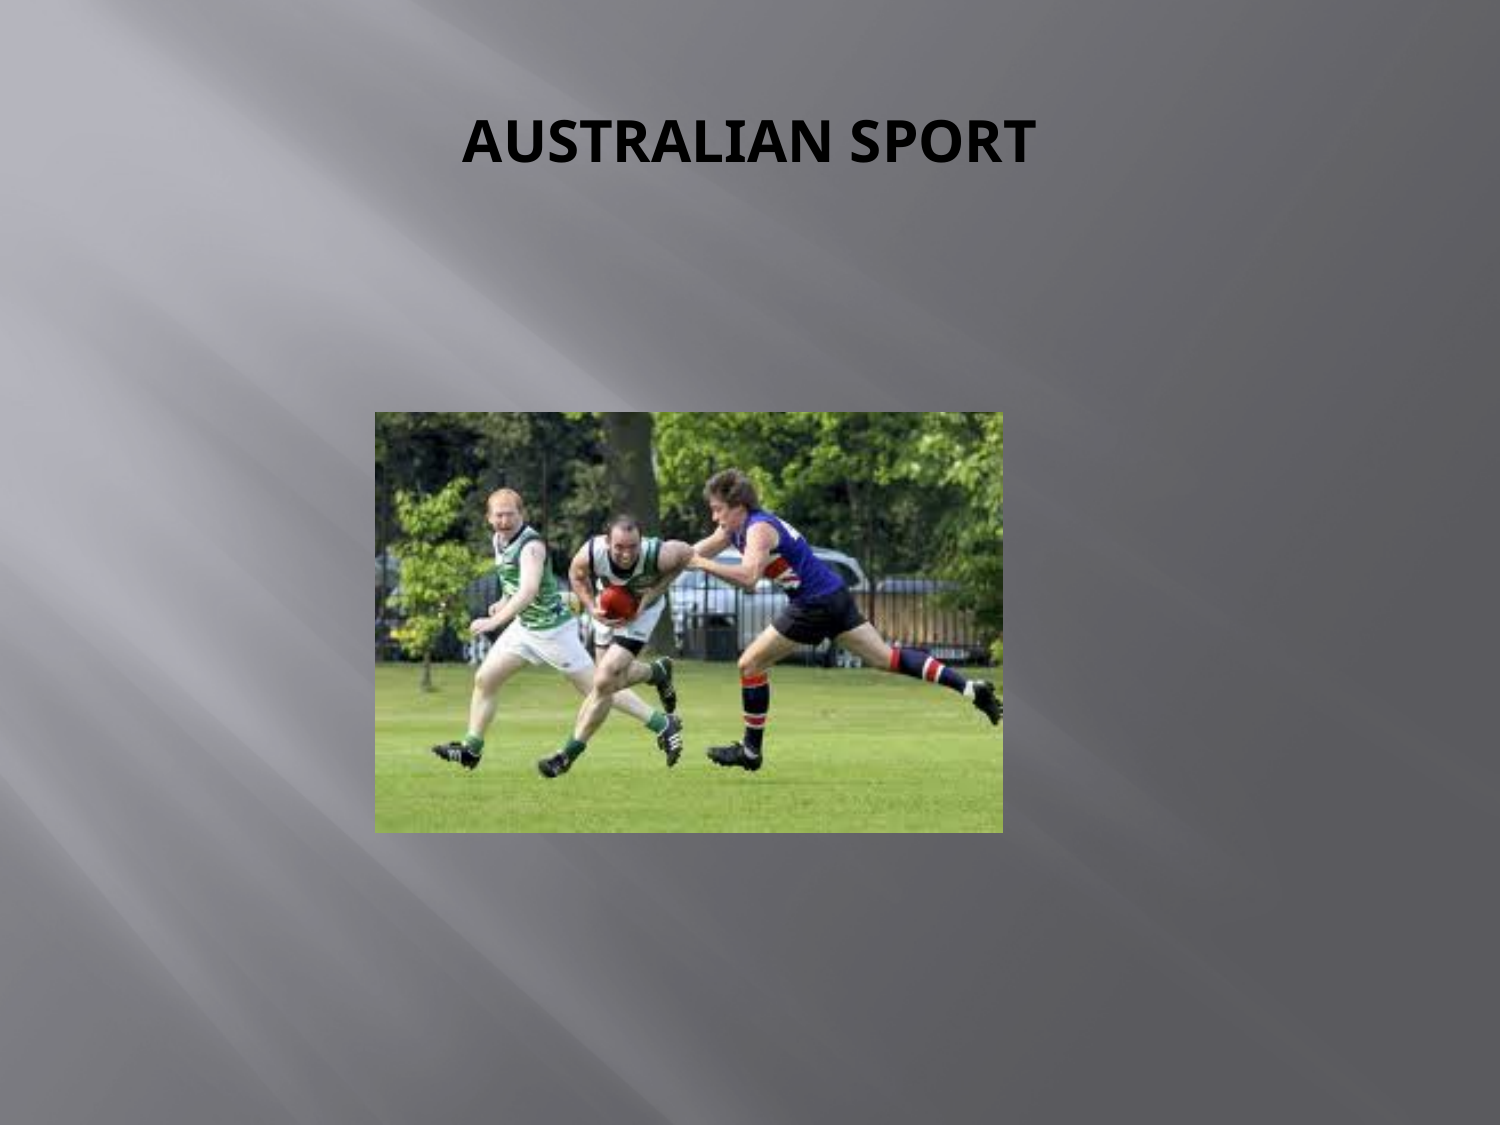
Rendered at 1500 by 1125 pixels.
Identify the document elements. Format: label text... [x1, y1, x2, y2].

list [374, 412, 1004, 833]
title AUSTRALIAN SPORT [75, 45, 1425, 233]
